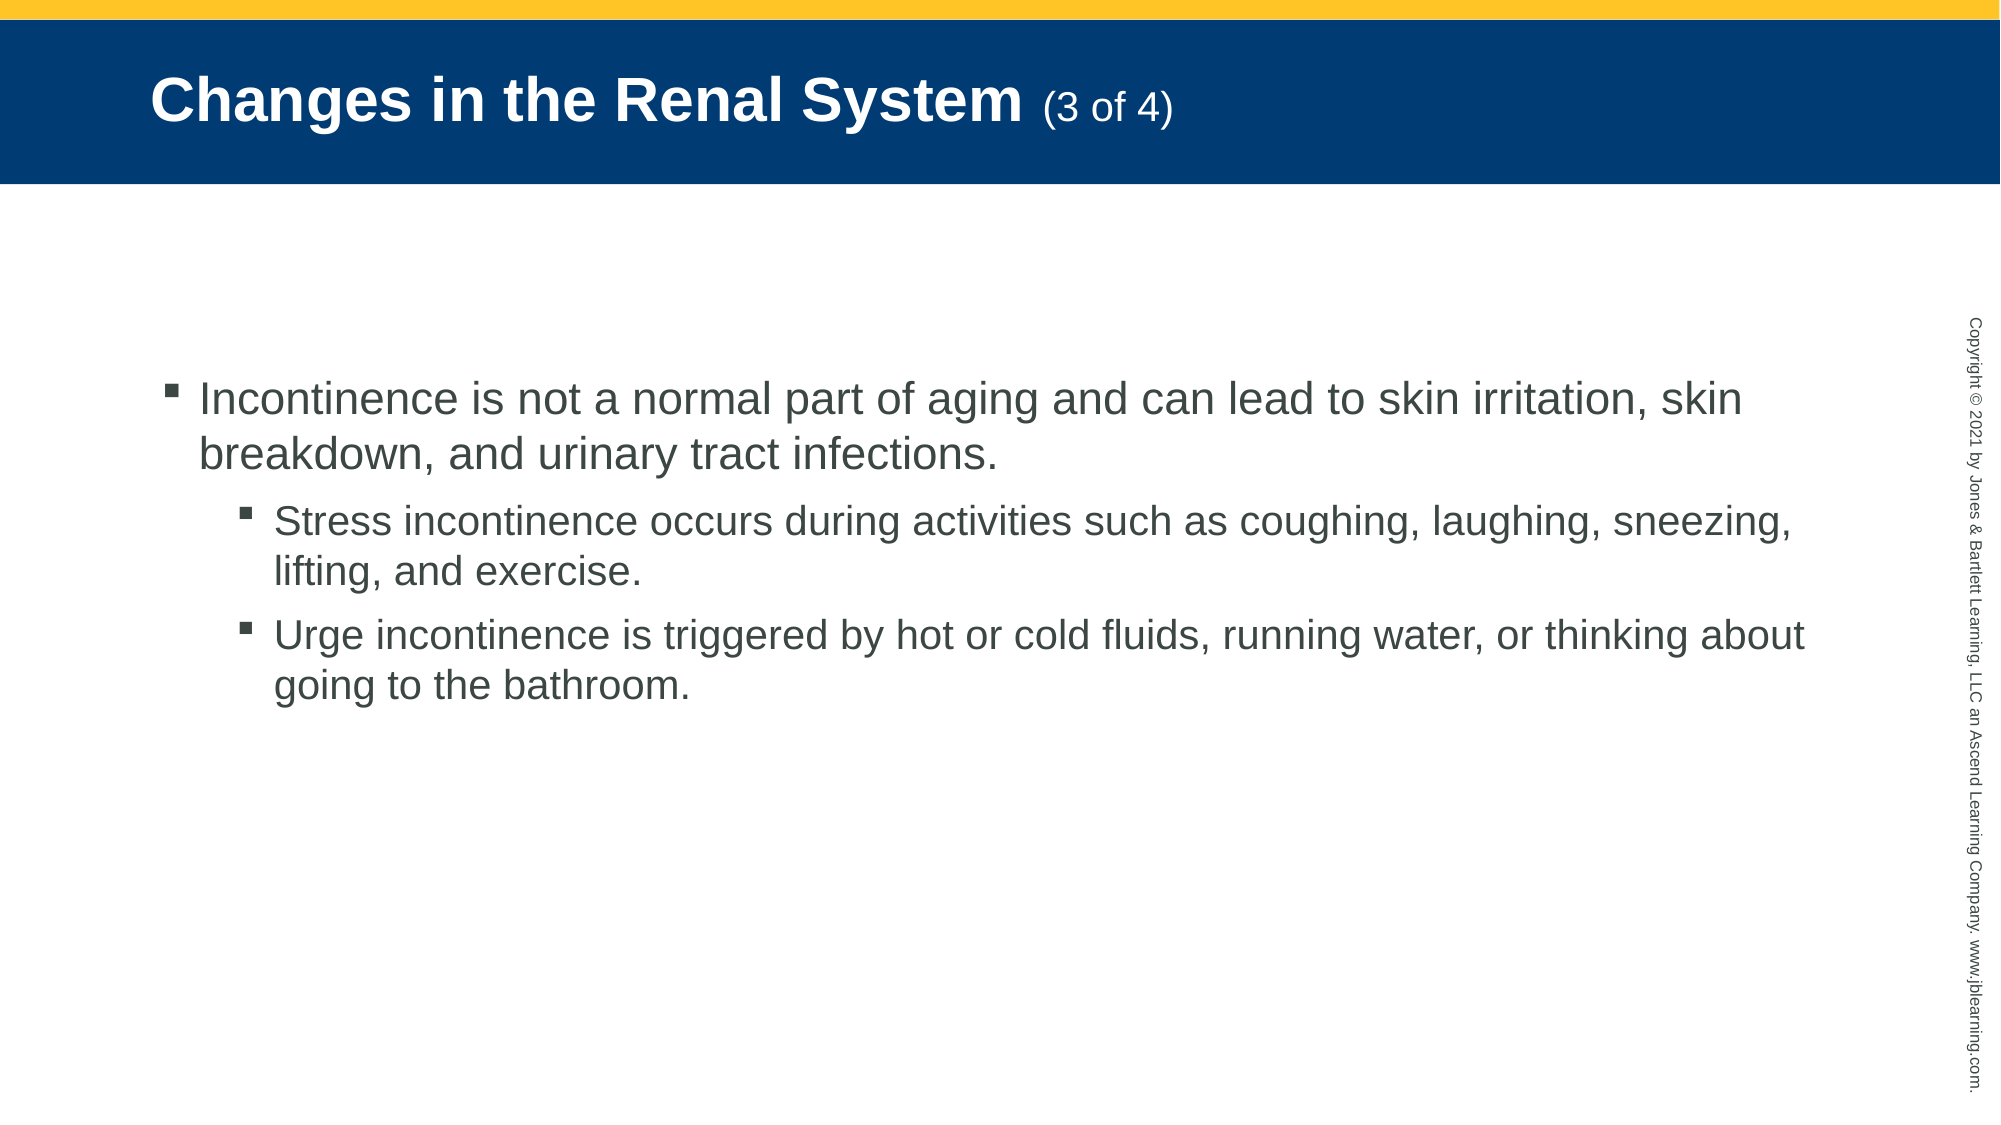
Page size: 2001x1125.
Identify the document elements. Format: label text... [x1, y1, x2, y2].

title Changes in the Renal System (3 of 4) [0, 19, 2000, 185]
list Incontinence is not a normal part of aging and can lead to skin irritation, skin breakdown, and urinary tract infections. Stress incontinence occurs during activities such as coughing, laughing, sneezing, lifting, and exercise. Urge incontinence is triggered by hot or cold fluids, running water, or thinking about going to the bathroom. [146, 361, 1859, 1016]
